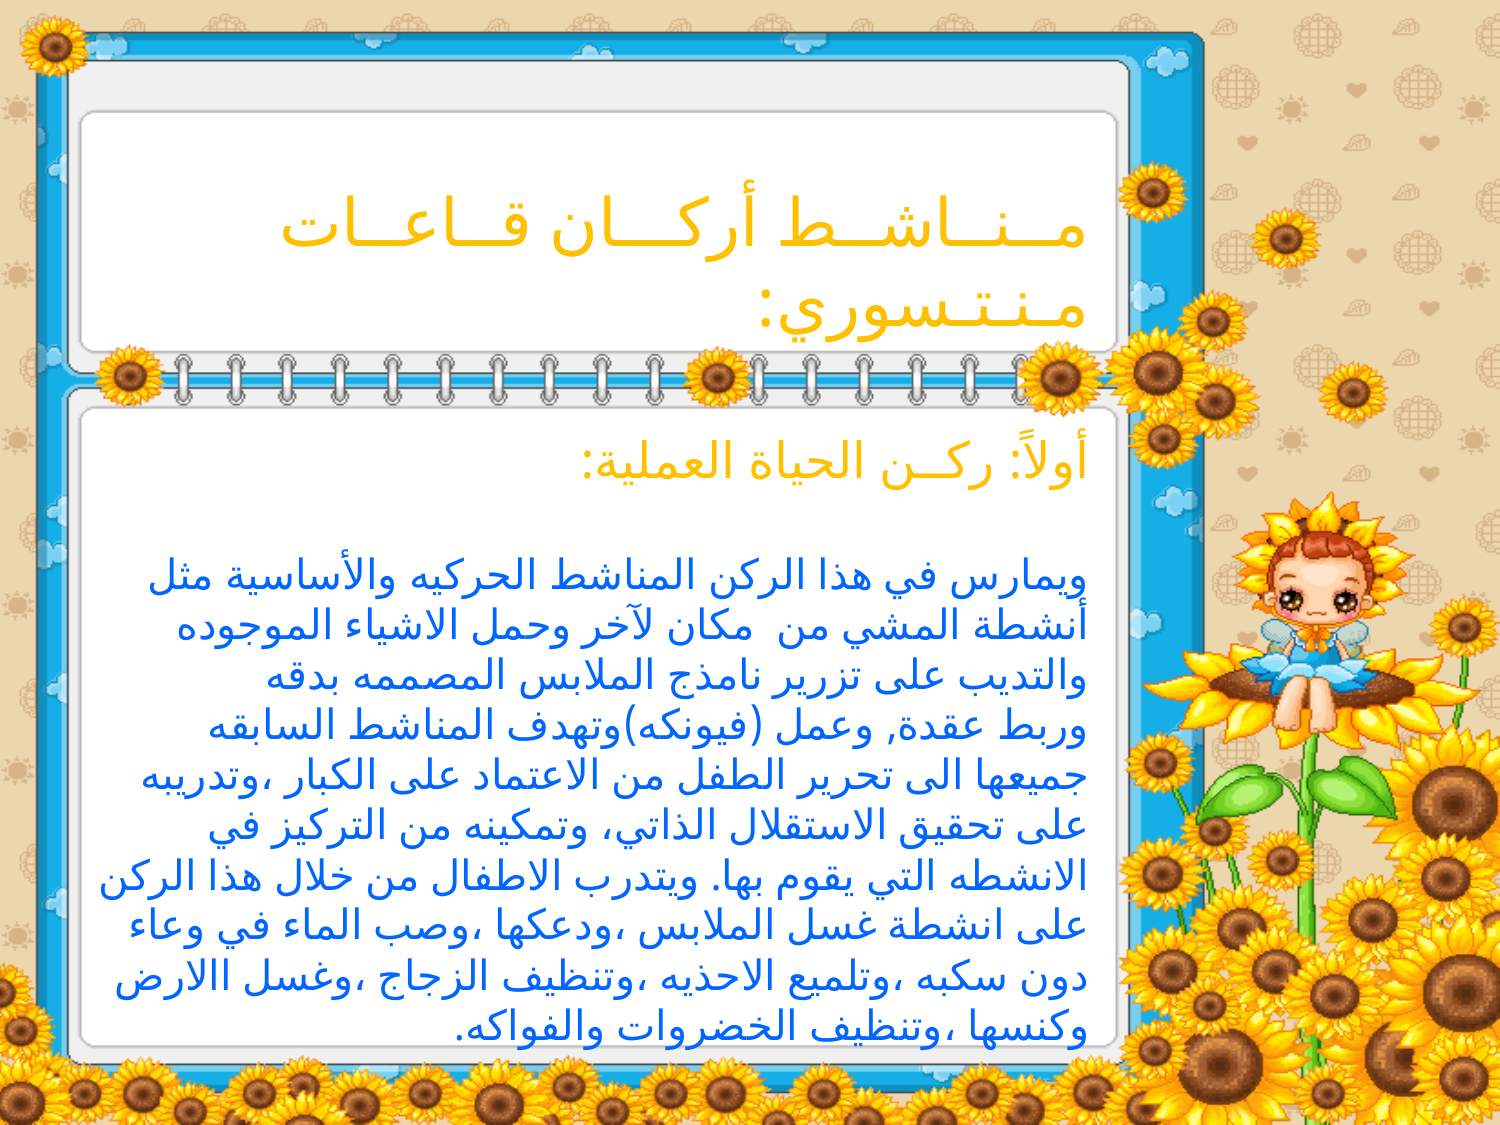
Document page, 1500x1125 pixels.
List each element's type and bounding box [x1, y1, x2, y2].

list [0, 0, 1500, 1125]
